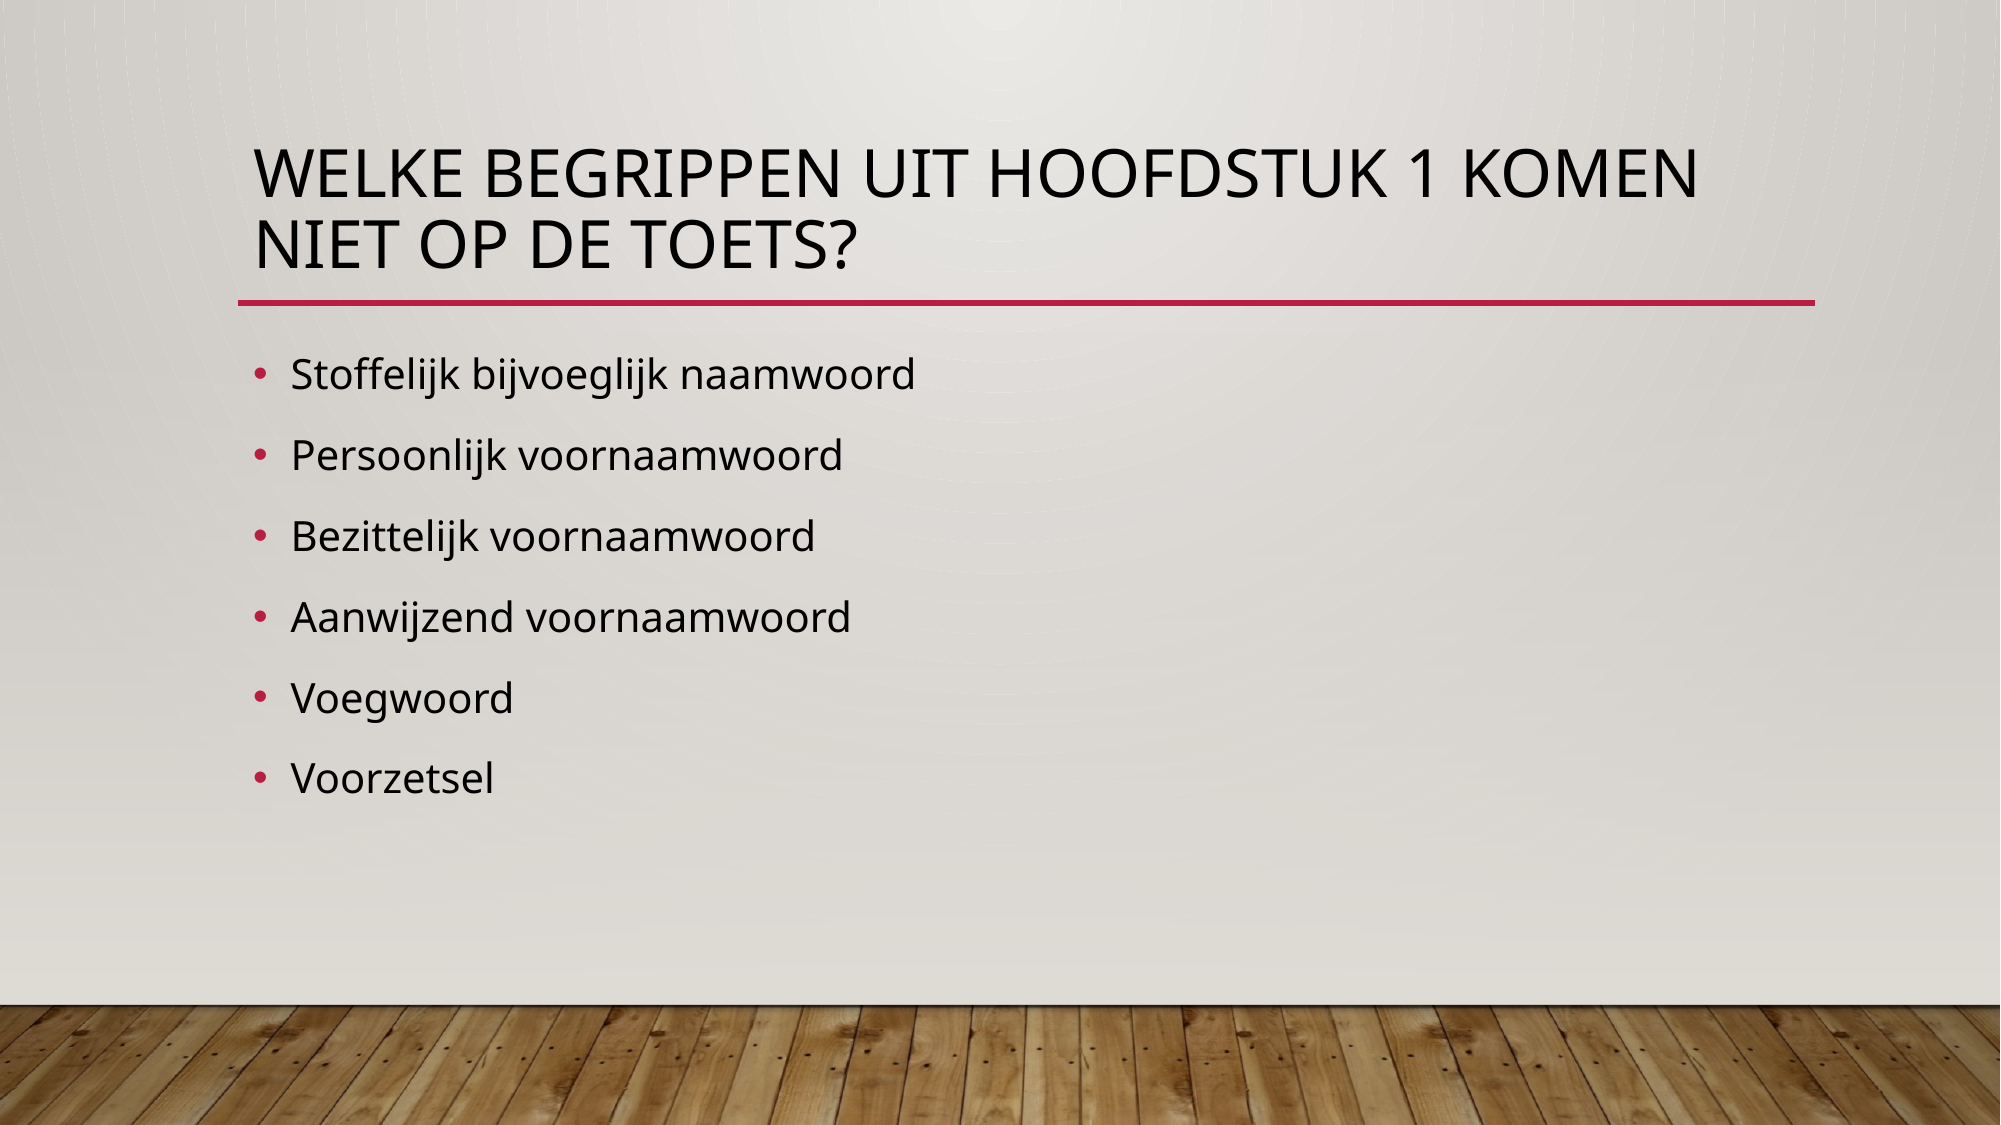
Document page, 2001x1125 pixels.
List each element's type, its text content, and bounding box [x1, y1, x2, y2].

list Stoffelijk bijvoeglijk naamwoord Persoonlijk voornaamwoord Bezittelijk voornaamwoord Aanwijzend voornaamwoord Voegwoord Voorzetsel [238, 330, 1814, 897]
picture [0, 1005, 2000, 1125]
title Welke begrippen uit hoofdstuk 1 komen niet op de toets? [238, 131, 1814, 305]
